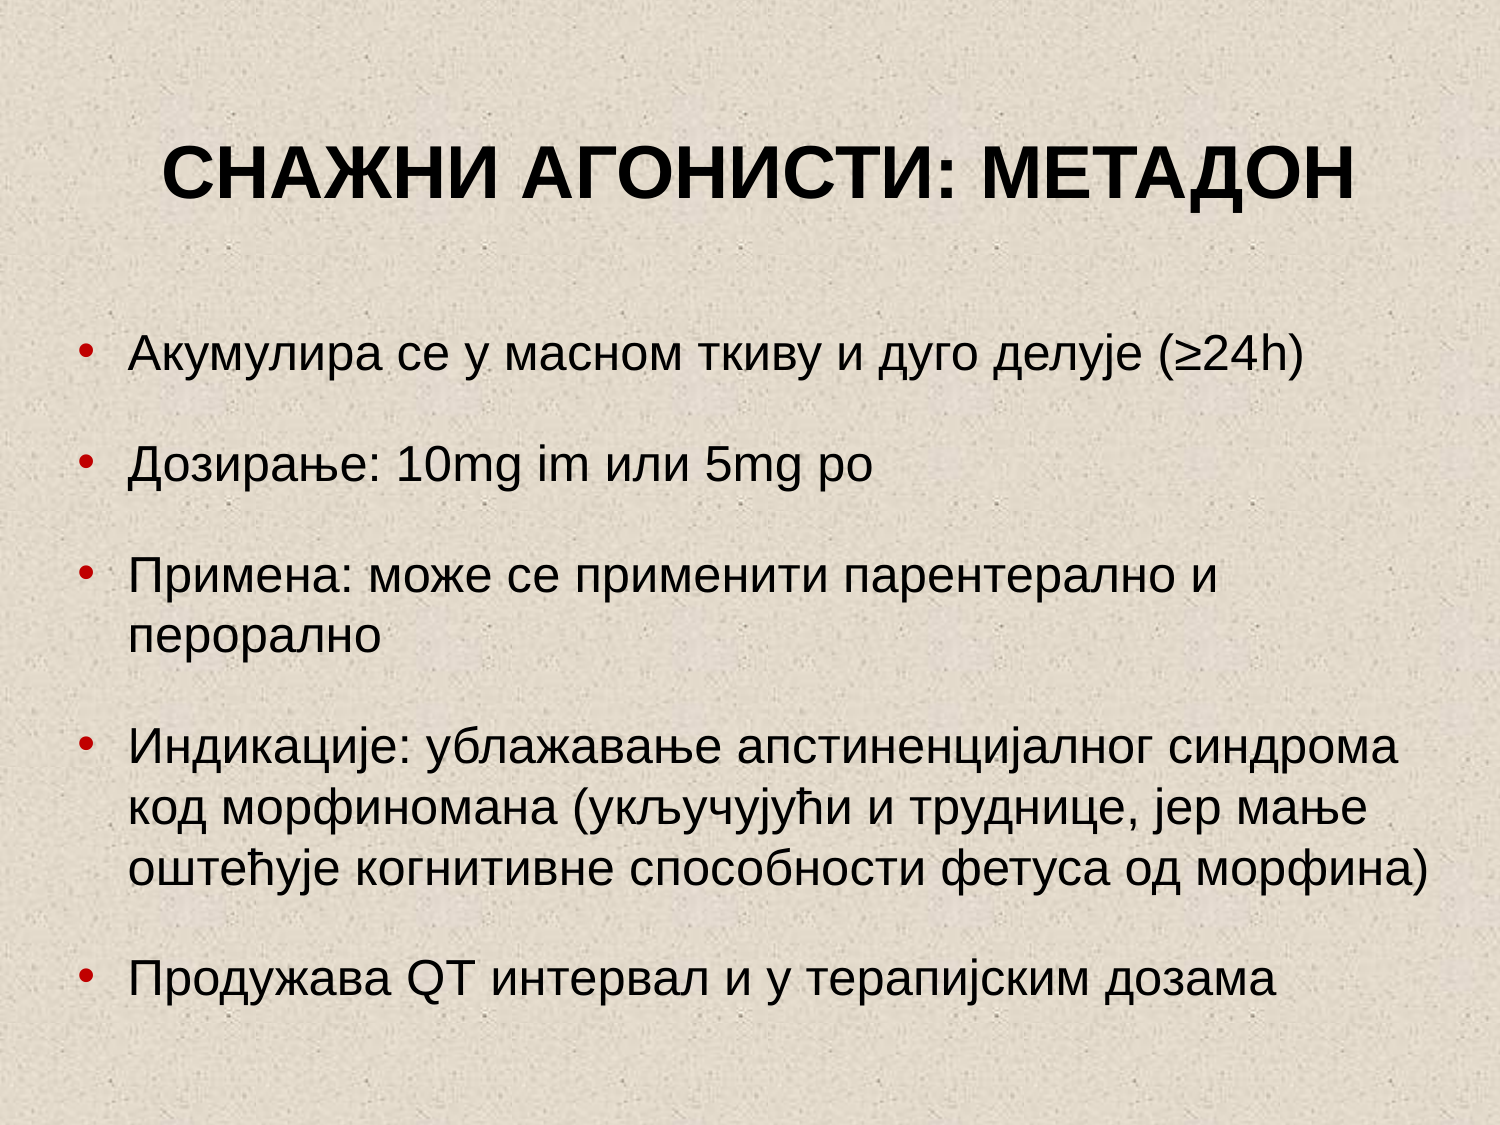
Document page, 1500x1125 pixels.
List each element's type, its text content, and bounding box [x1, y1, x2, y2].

title СНАЖНИ АГОНИСТИ: МЕТАДОН [75, 75, 1425, 263]
picture [0, 0, 1500, 1125]
list Акумулира се у масном ткиву и дуго делује (≥24h) Дозирање: 10mg im или 5mg ро Примена: може се применити парентерално и перорално Индикације: ублажавање апстиненцијалног синдрома код морфиномана (укључујући и труднице, јер мање оштећује когнитивне способности фетуса од морфина) Продужава QT интервал и у терапијским дозама [62, 312, 1500, 1125]
